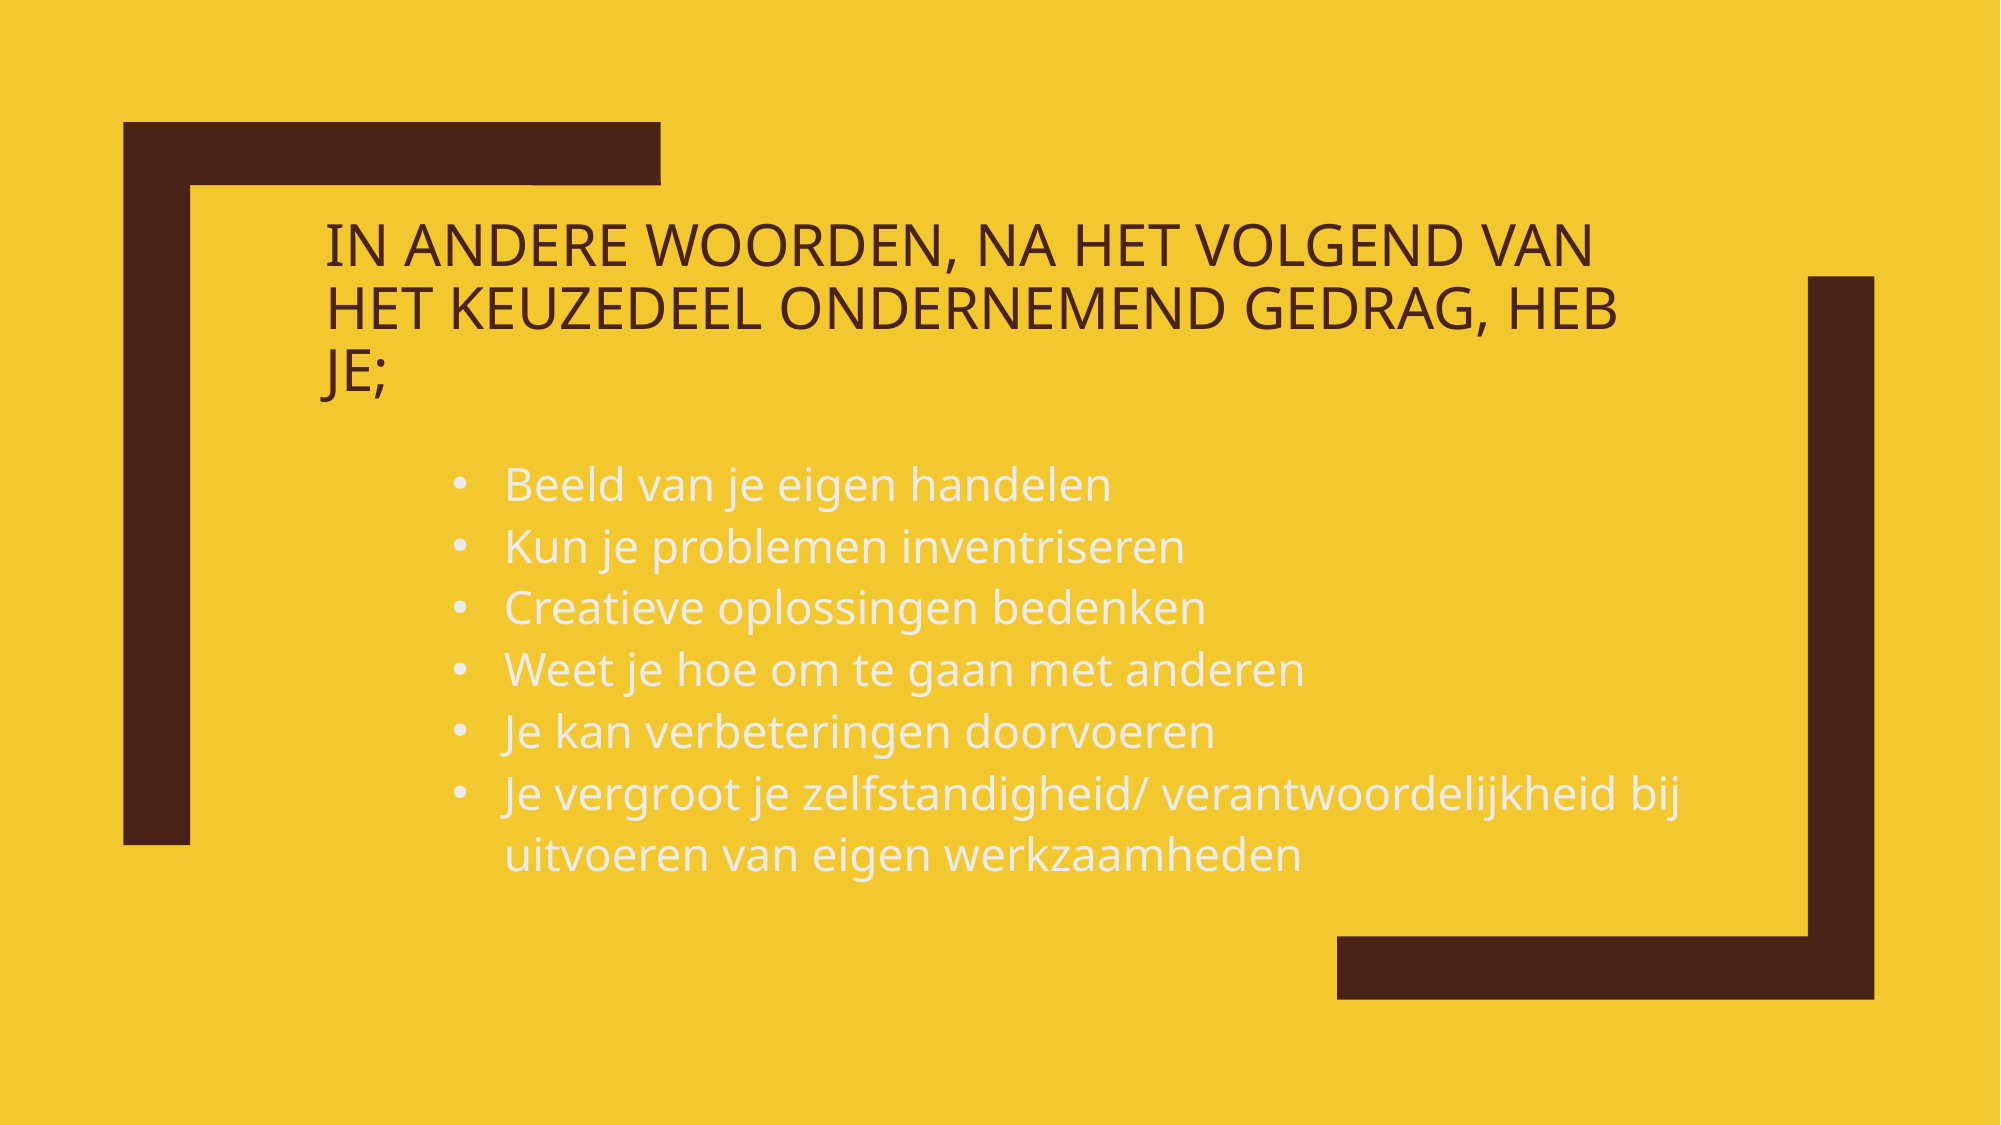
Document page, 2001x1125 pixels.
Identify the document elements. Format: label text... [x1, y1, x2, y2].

title In andere woorden, na het volgend van het keuzedeel ondernemend gedrag, heb je; [310, 293, 1686, 412]
subtitle Beeld van je eigen handelen Kun je problemen inventriseren Creatieve oplossingen bedenken Weet je hoe om te gaan met anderen Je kan verbeteringen doorvoeren Je vergroot je zelfstandigheid/ verantwoordelijkheid bij uitvoeren van eigen werkzaamheden [437, 441, 1702, 896]
